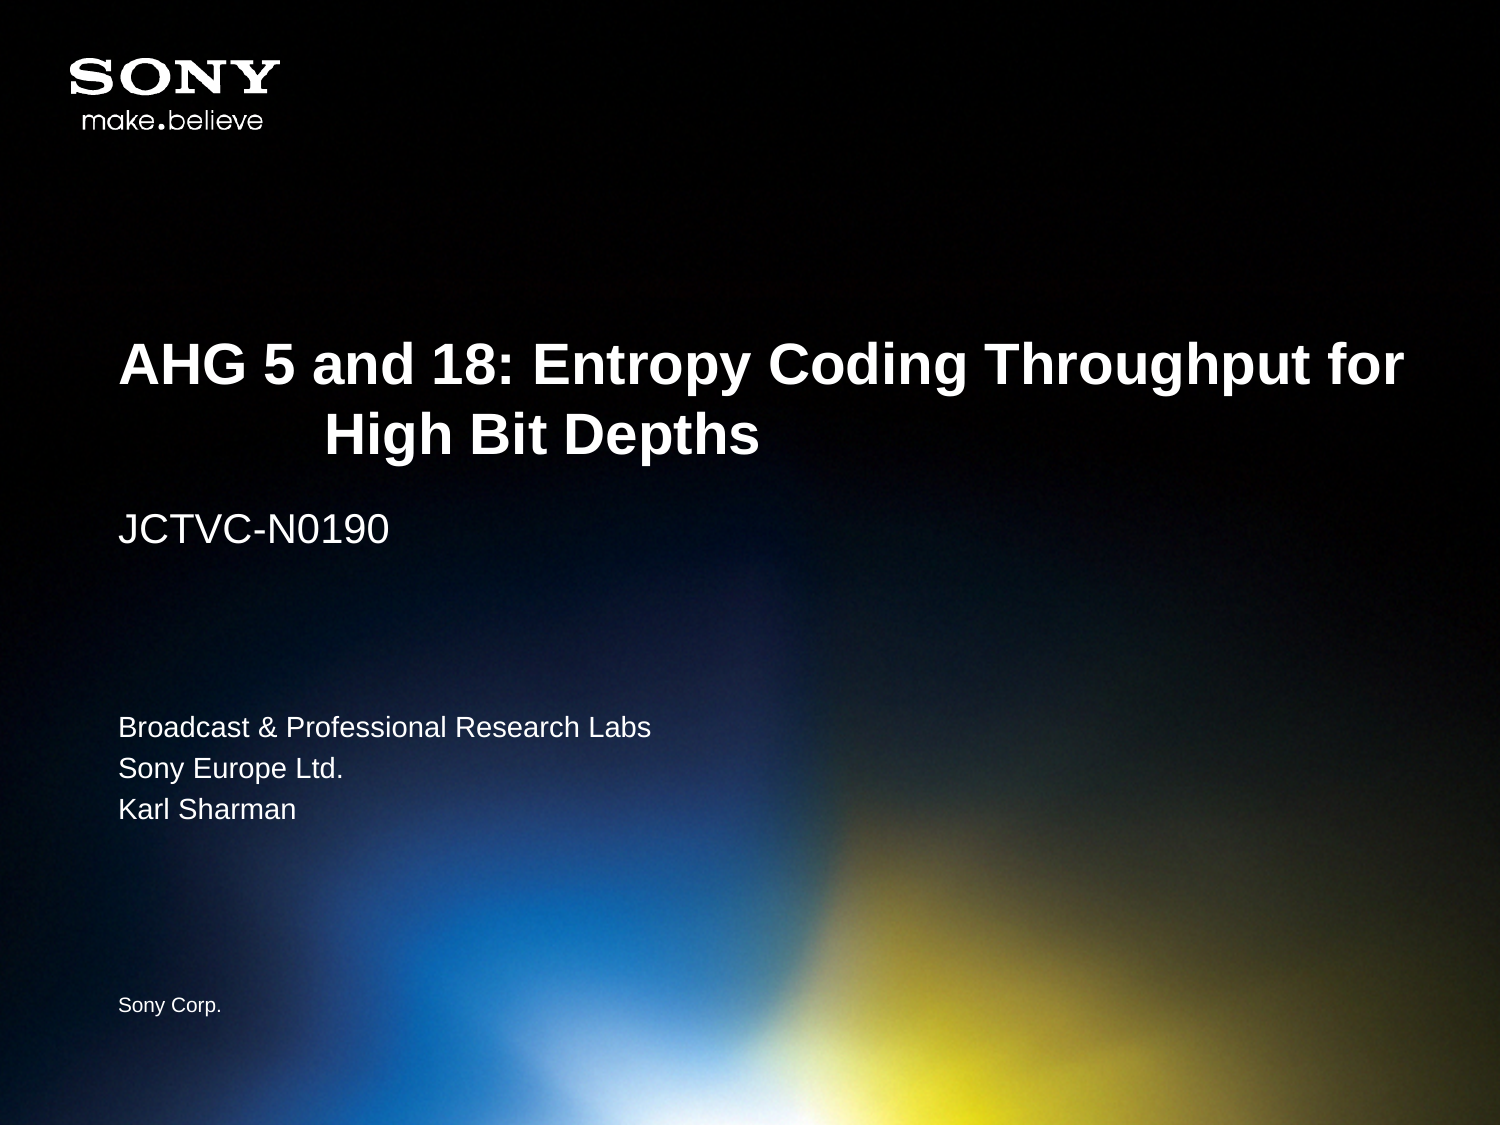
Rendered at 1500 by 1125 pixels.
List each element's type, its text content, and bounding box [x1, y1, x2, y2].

list Broadcast & Professional Research Labs Sony Europe Ltd. Karl Sharman [118, 708, 1382, 868]
title AHG 5 and 18: Entropy Coding Throughput for High Bit Depths [118, 234, 1425, 467]
subtitle JCTVC-N0190 [118, 501, 1382, 573]
list Sony Corp. [118, 992, 1382, 1052]
picture [0, 0, 1500, 1125]
